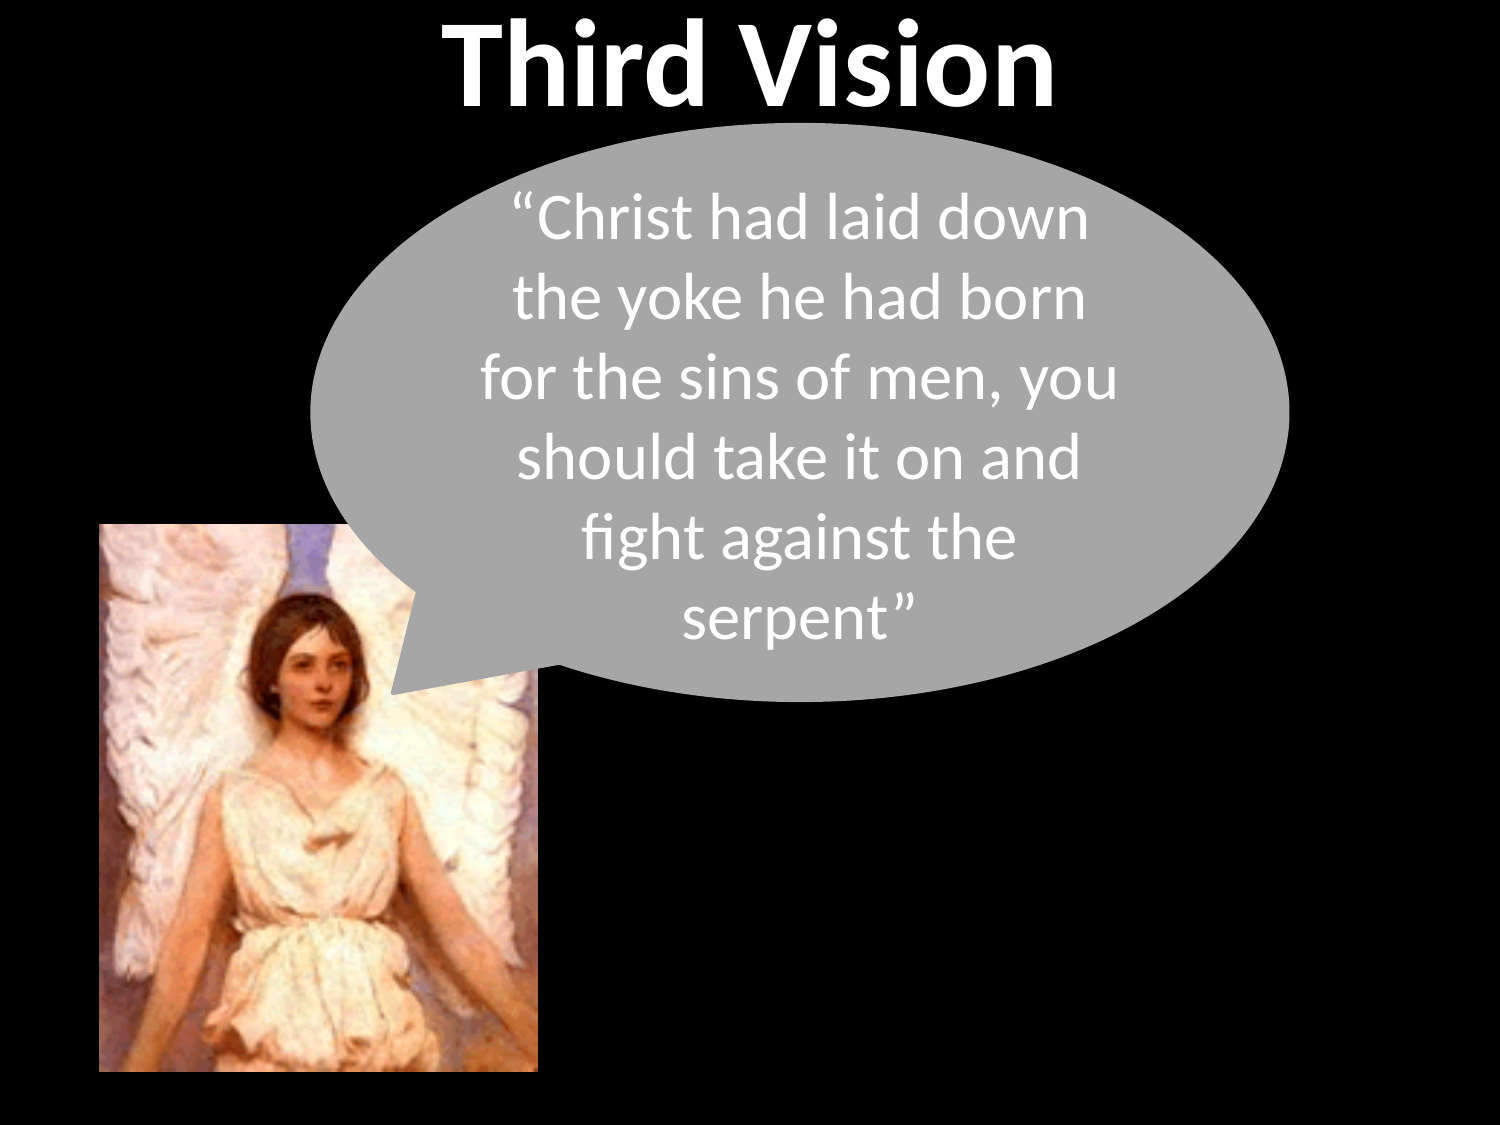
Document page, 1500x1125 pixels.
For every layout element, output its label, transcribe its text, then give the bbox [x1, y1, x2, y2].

title Third Vision [75, 0, 1425, 150]
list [99, 524, 538, 1072]
text_box “Christ had laid down the yoke he had born for the sins of men, you should take it on and fight against the serpent” [310, 122, 1290, 703]
